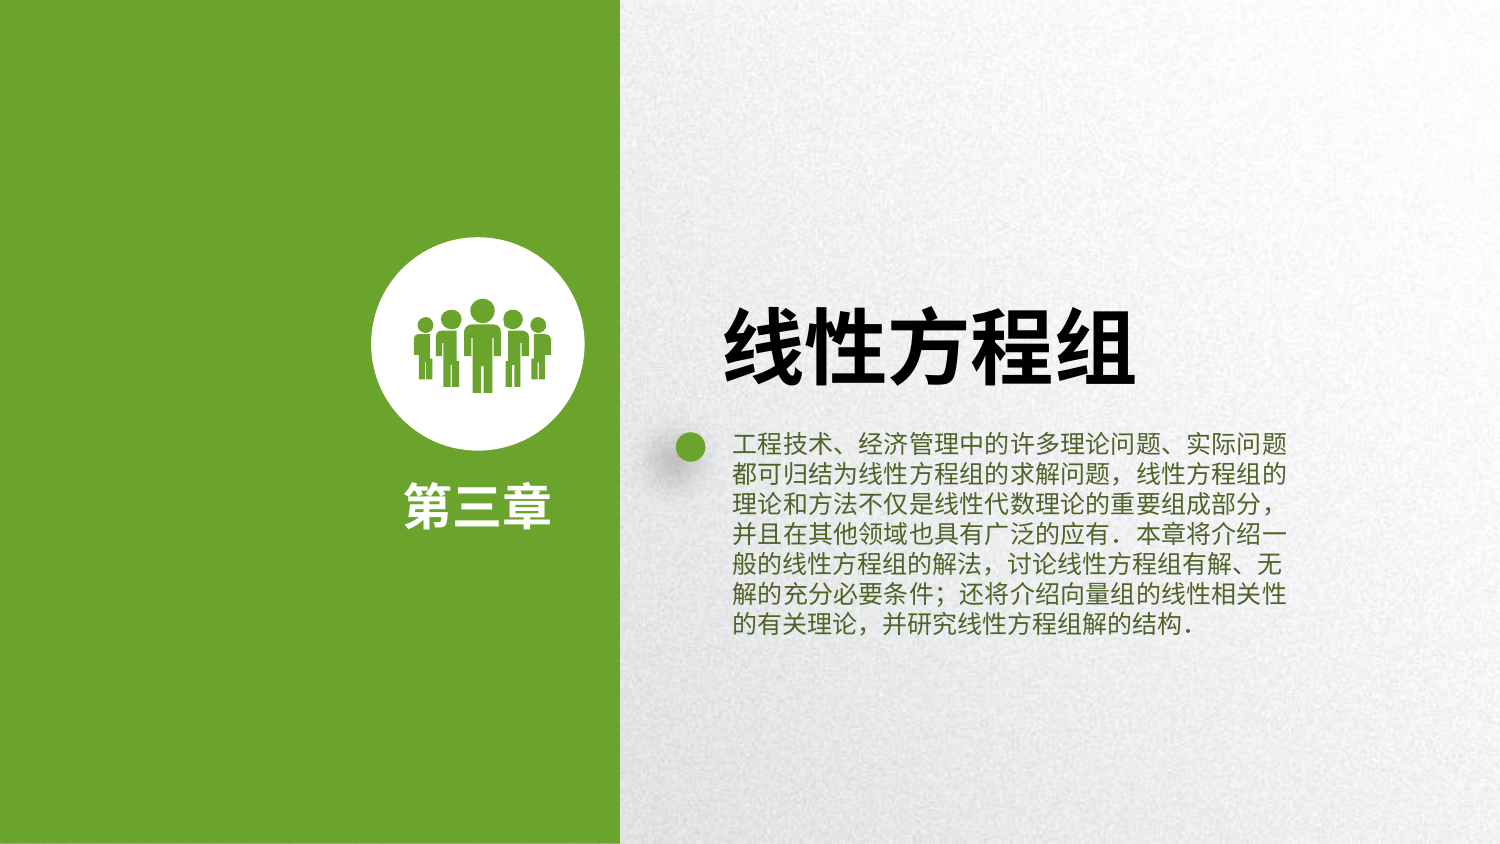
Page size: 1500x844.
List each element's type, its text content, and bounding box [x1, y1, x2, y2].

text_box 第三章 [376, 475, 580, 536]
text_box [673, 430, 708, 464]
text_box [370, 236, 585, 451]
text_box 工程技术、经济管理中的许多理论问题、实际问题都可归结为线性方程组的求解问题，线性方程组的理论和方法不仅是线性代数理论的重要组成部分，并且在其他领域也具有广泛的应有．本章将介绍一般的线性方程组的解法，讨论线性方程组有解、无 解的充分必要条件；还将介绍向量组的线性相关性的有关理论，并研究线性方程组解的结构． [717, 421, 1303, 646]
text_box [0, 0, 622, 844]
text_box 线性方程组 [706, 287, 1153, 403]
picture [622, 0, 1500, 844]
